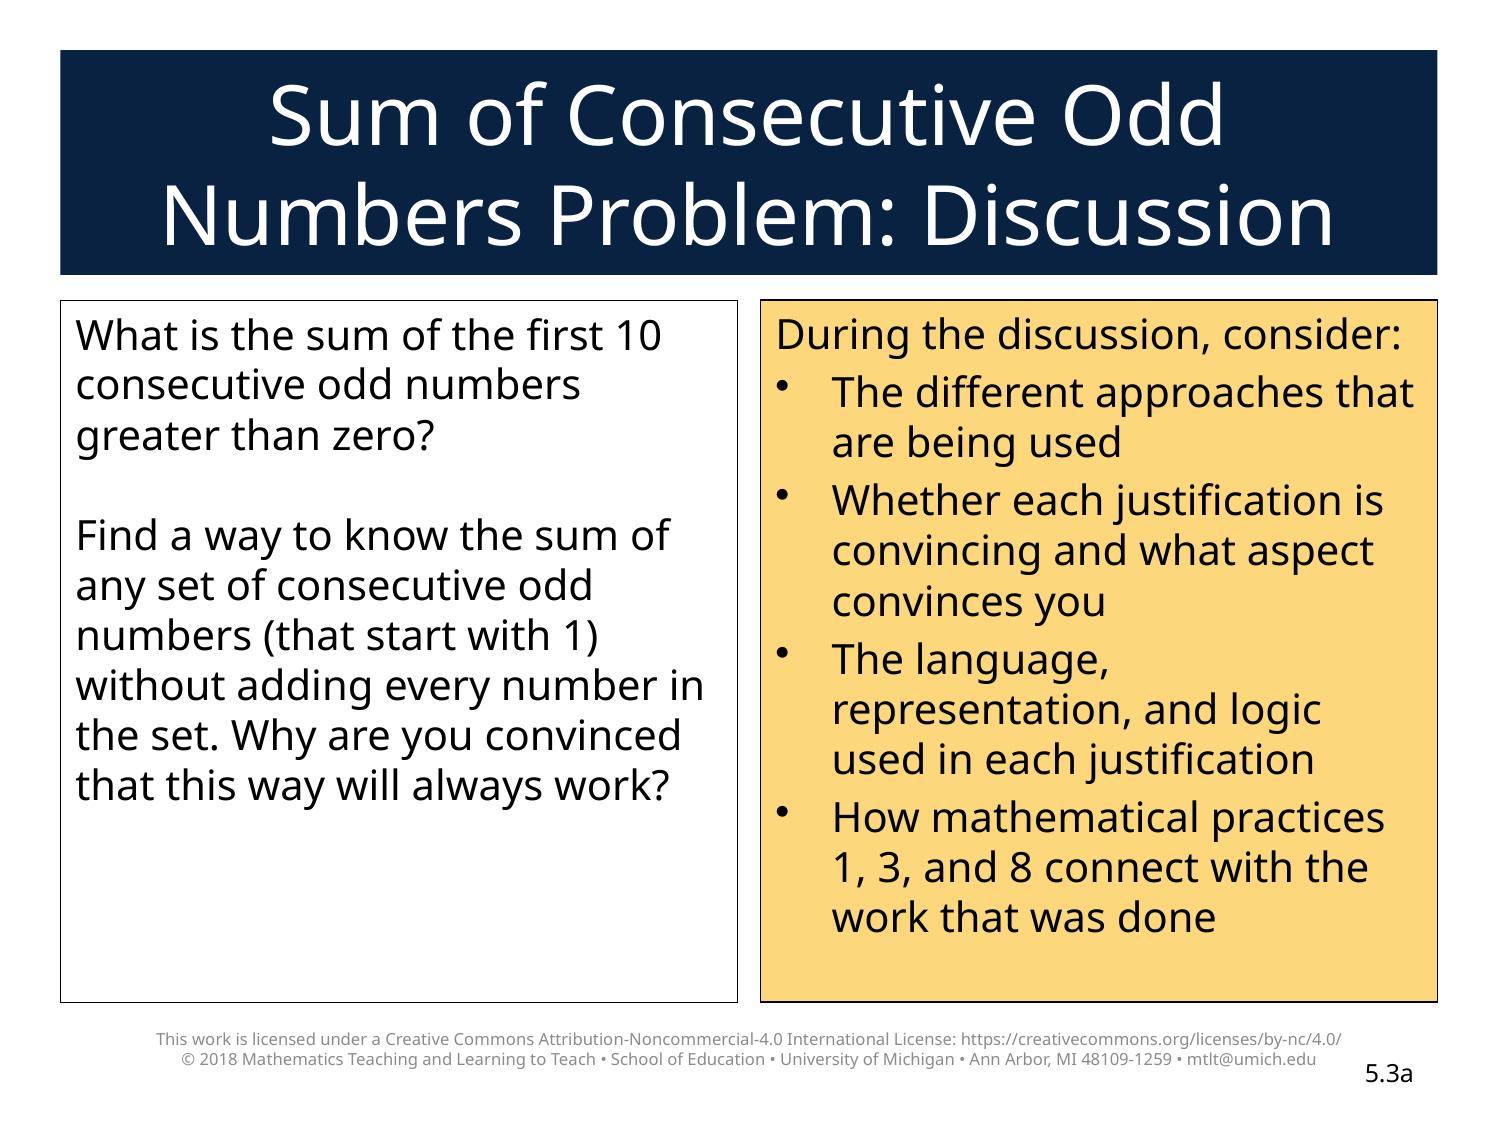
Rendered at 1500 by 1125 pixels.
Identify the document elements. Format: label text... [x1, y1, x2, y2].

text_box 5.3a [1349, 1050, 1429, 1095]
title Sum of Consecutive Odd Numbers Problem: Discussion [60, 50, 1438, 275]
list What is the sum of the first 10 consecutive odd numbers greater than zero? Find a way to know the sum of any set of consecutive odd numbers (that start with 1) without adding every number in the set. Why are you convinced that this way will always work? [60, 300, 738, 1003]
footer This work is licensed under a Creative Commons Attribution-Noncommercial-4.0 International License: https://creativecommons.org/licenses/by-nc/4.0/ © 2018 Mathematics Teaching and Learning to Teach • School of Education • University of Michigan • Ann Arbor, MI 48109-1259 • mtlt@umich.edu [62, 1009, 1438, 1088]
text_box During the discussion, consider: The different approaches that are being used Whether each justification is convincing and what aspect convinces you The language, representation, and logic used in each justification How mathematical practices 1, 3, and 8 connect with the work that was done [760, 299, 1438, 1003]
